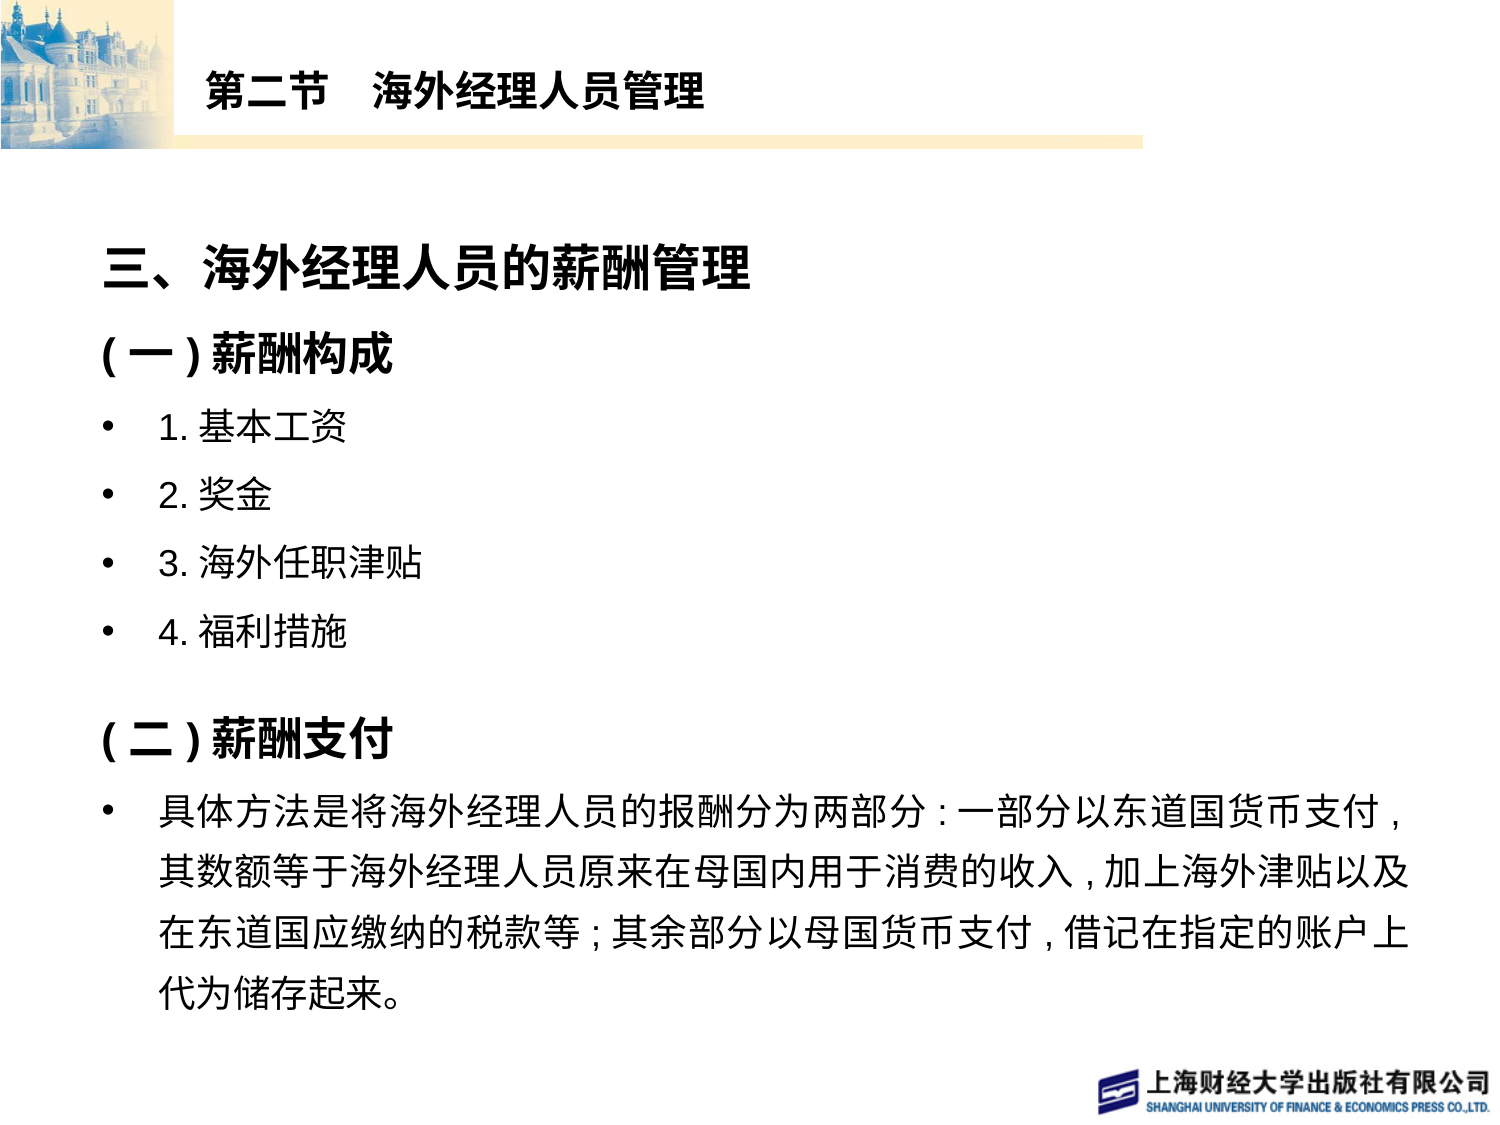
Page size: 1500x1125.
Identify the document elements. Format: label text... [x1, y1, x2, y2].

title 第二节 海外经理人员管理 [189, 36, 1262, 143]
list 三、海外经理人员的薪酬管理 (一)薪酬构成 1.基本工资 2.奖金 3.海外任职津贴 4.福利措施 (二)薪酬支付 具体方法是将海外经理人员的报酬分为两部分:一部分以东道国货币支付,其数额等于海外经理人员原来在母国内用于消费的收入,加上海外津贴以及在东道国应缴纳的税款等;其余部分以母国货币支付,借记在指定的账户上代为储存起来。 [86, 207, 1425, 1071]
picture [0, 0, 1143, 149]
picture [1097, 1065, 1494, 1120]
